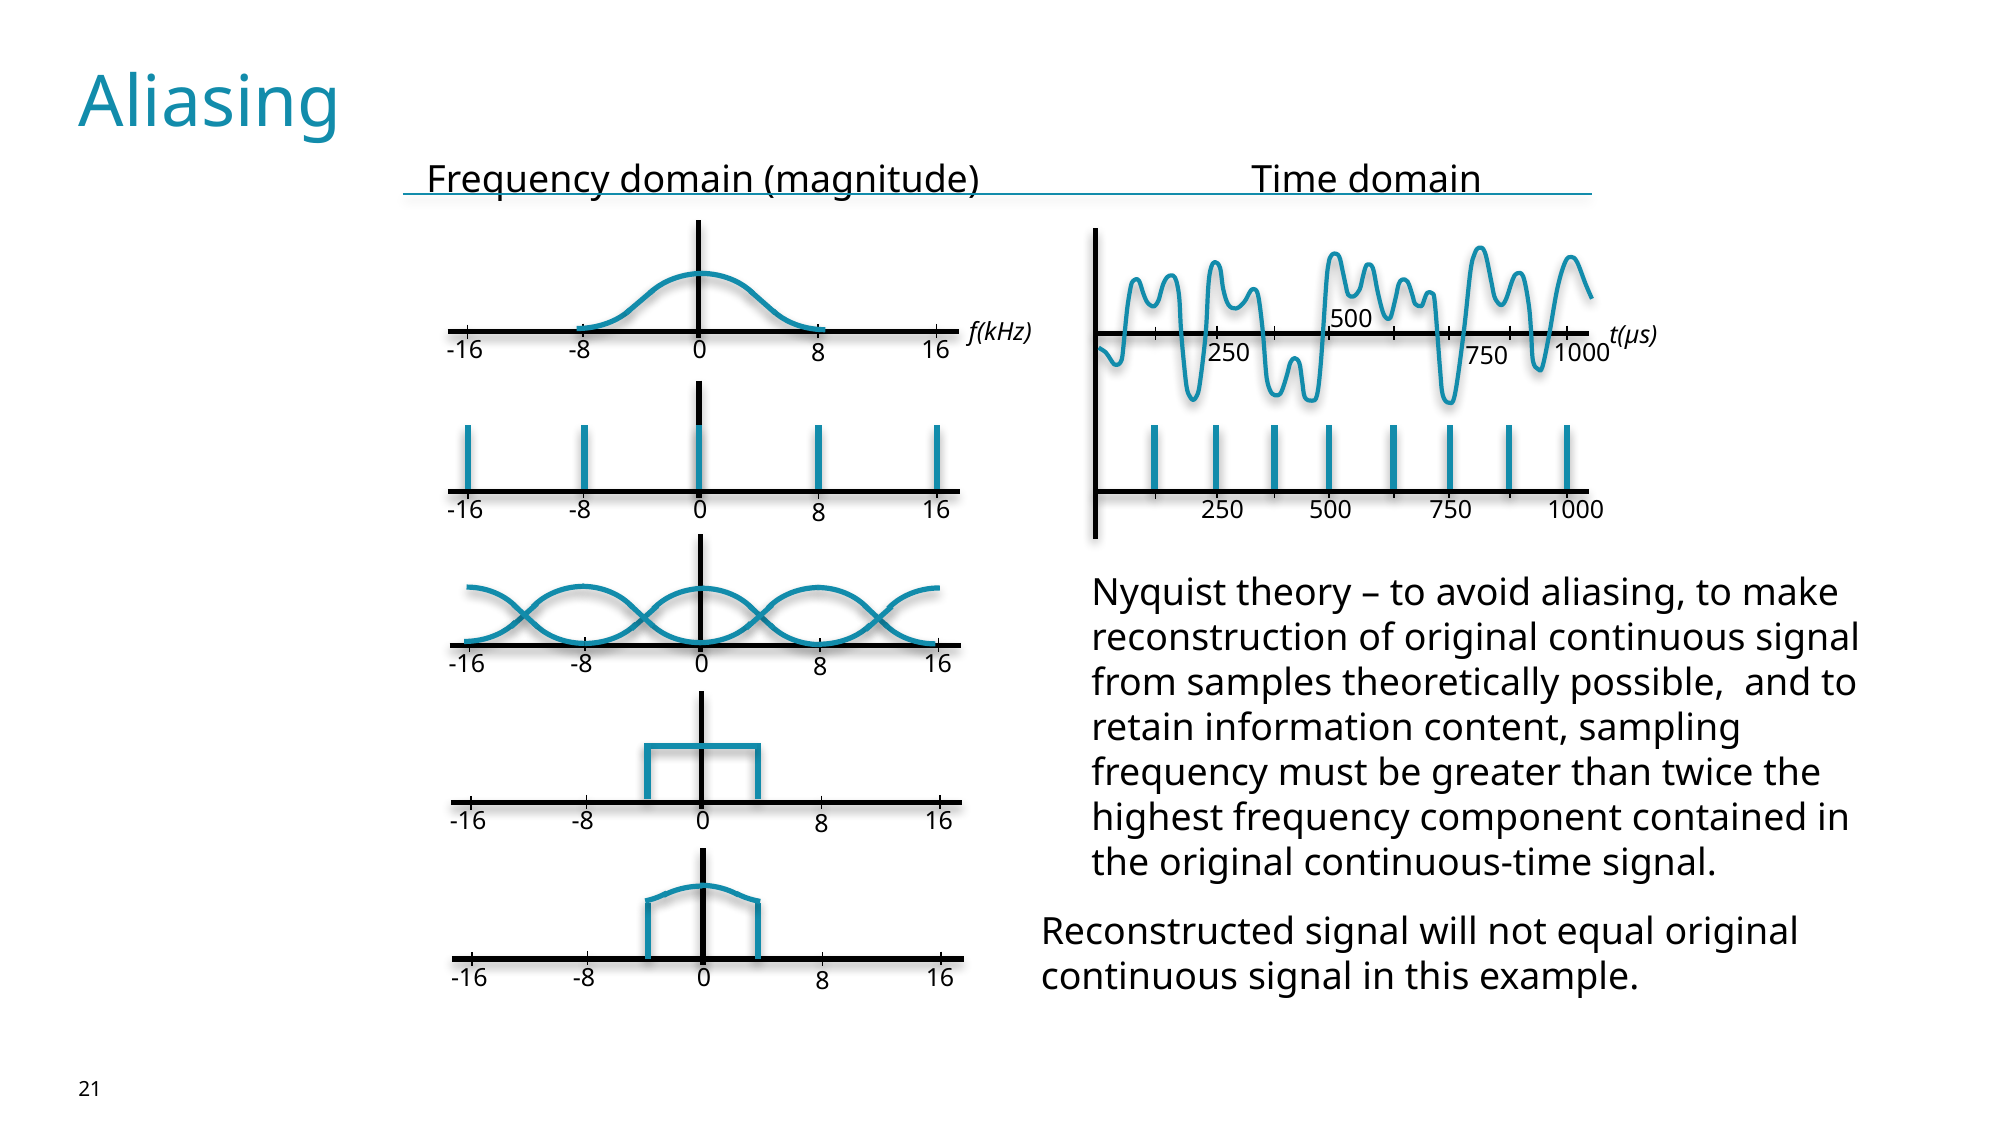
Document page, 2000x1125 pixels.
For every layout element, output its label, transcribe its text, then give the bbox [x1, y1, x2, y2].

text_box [450, 847, 964, 995]
text_box [1124, 274, 1182, 324]
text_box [1200, 493, 1585, 525]
text_box [1301, 384, 1320, 402]
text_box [1279, 483, 1323, 492]
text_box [1207, 302, 1591, 371]
text_box [1554, 256, 1593, 301]
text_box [1573, 483, 1590, 499]
text_box [1504, 272, 1529, 301]
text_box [507, 227, 893, 380]
text_box [1182, 354, 1202, 401]
text_box [1440, 384, 1458, 404]
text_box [398, 540, 764, 693]
text_box [1267, 384, 1286, 397]
text_box [1466, 246, 1498, 301]
text_box Nyquist theory – to avoid aliasing, to make reconstruction of original continuous signal from samples theoretically possible, and to retain information content, sampling frequency must be greater than twice the highest frequency component contained in the original continuous-time signal. [1076, 561, 1895, 891]
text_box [446, 380, 960, 528]
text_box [448, 533, 962, 539]
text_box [1094, 483, 1210, 499]
text_box [1394, 278, 1415, 301]
title Aliasing [78, 55, 343, 150]
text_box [1334, 483, 1388, 492]
text_box [1243, 288, 1260, 301]
text_box [1106, 354, 1124, 366]
text_box Reconstructed signal will not equal original continuous signal in this example. [1026, 899, 1815, 1004]
text_box Frequency domain (magnitude) [411, 147, 995, 193]
text_box [1423, 291, 1436, 301]
text_box f(kHz) [968, 315, 1045, 346]
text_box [449, 708, 963, 839]
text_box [402, 542, 649, 694]
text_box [1514, 483, 1562, 492]
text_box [1094, 325, 1200, 341]
text_box t(µs) [1609, 318, 1686, 349]
text_box [1206, 261, 1228, 303]
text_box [1221, 483, 1269, 492]
text_box [1324, 252, 1381, 301]
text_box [1455, 483, 1503, 492]
text_box Time domain [1236, 147, 1498, 192]
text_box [446, 220, 960, 368]
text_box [1399, 483, 1444, 492]
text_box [753, 542, 1006, 695]
